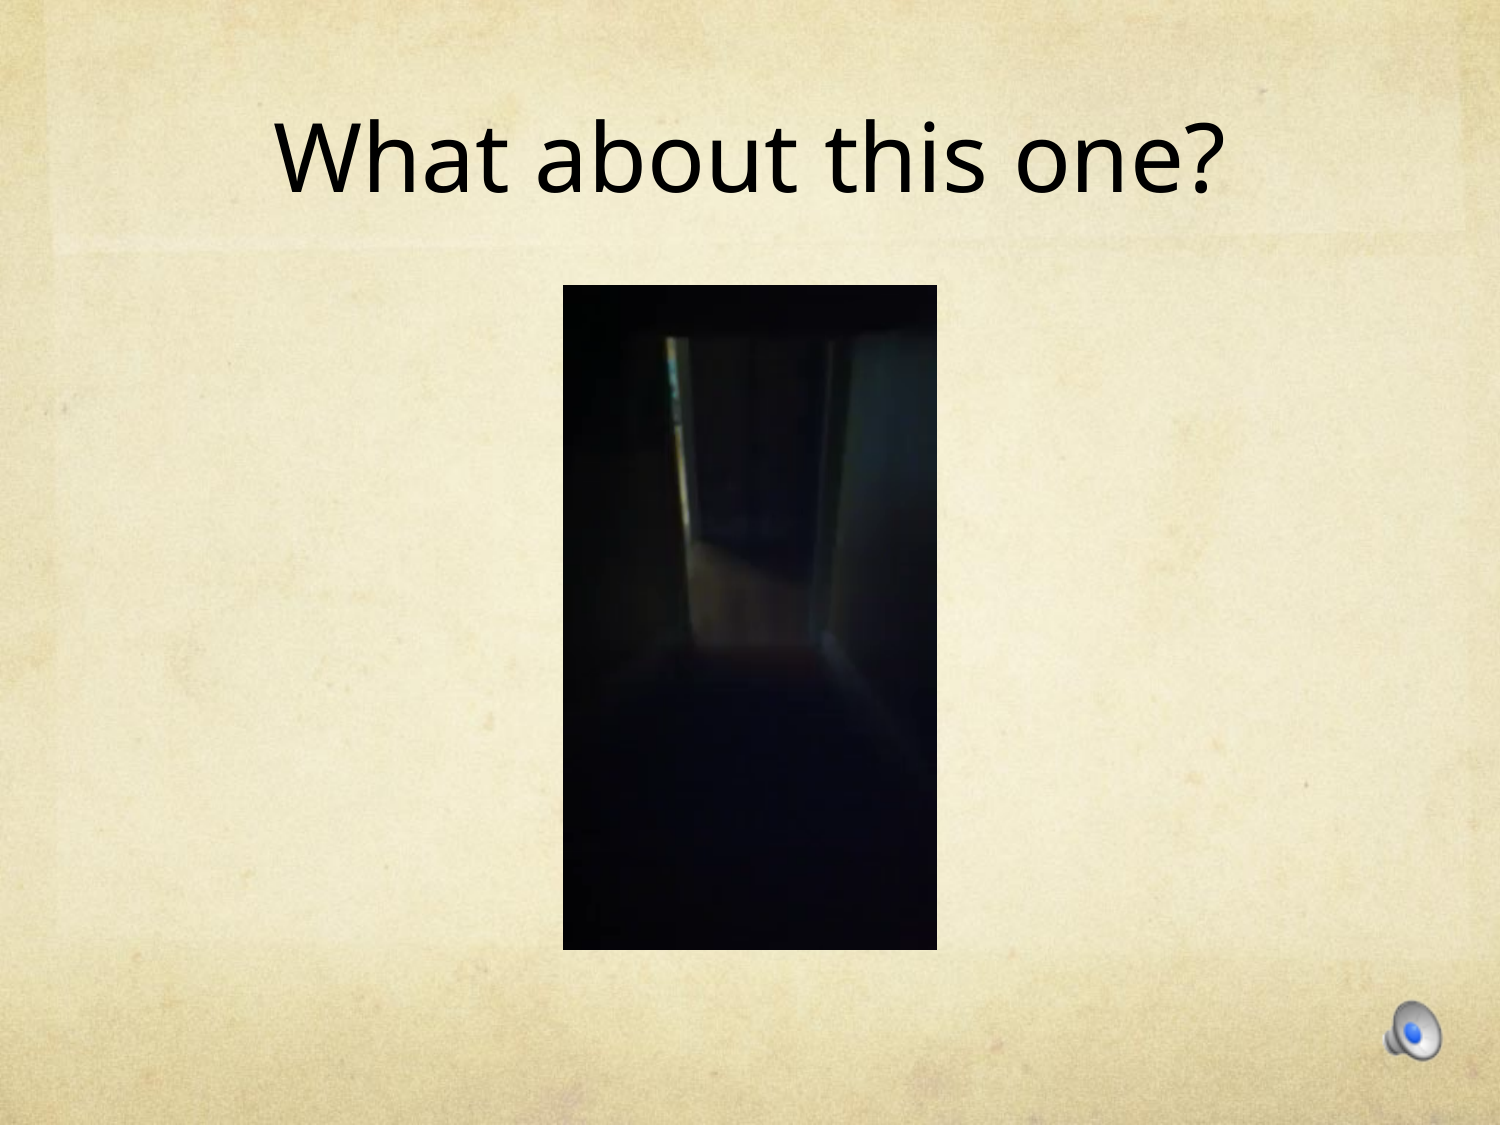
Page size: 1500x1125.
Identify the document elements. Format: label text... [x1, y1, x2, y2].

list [561, 284, 938, 951]
title What about this one? [150, 82, 1350, 225]
picture [0, 0, 1500, 1125]
